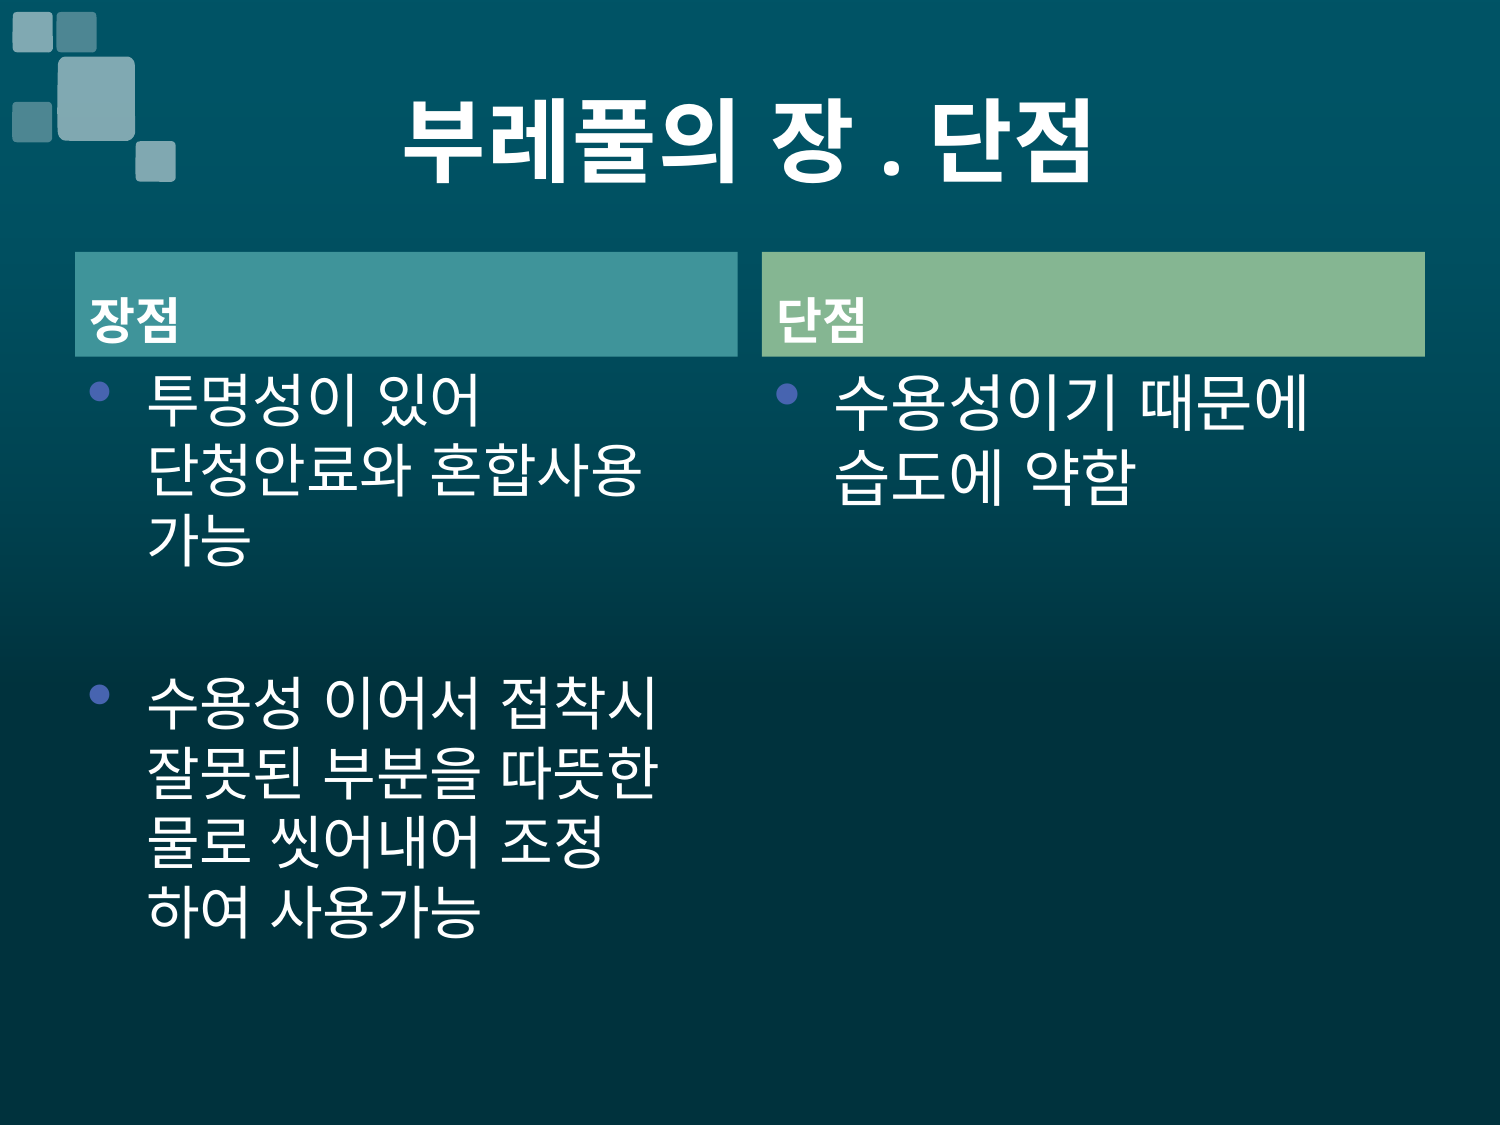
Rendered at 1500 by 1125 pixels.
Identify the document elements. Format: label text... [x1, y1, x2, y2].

list 수용성이기 때문에 습도에 약함 [761, 356, 1425, 1005]
title 부레풀의 장.단점 [75, 45, 1425, 233]
list 단점 [761, 251, 1425, 356]
list 장점 [75, 251, 738, 356]
list 투명성이 있어 단청안료와 혼합사용 가능 수용성 이어서 접착시 잘못된 부분을 따뜻한 물로 씻어내어 조정 하여 사용가능 [75, 356, 738, 1005]
